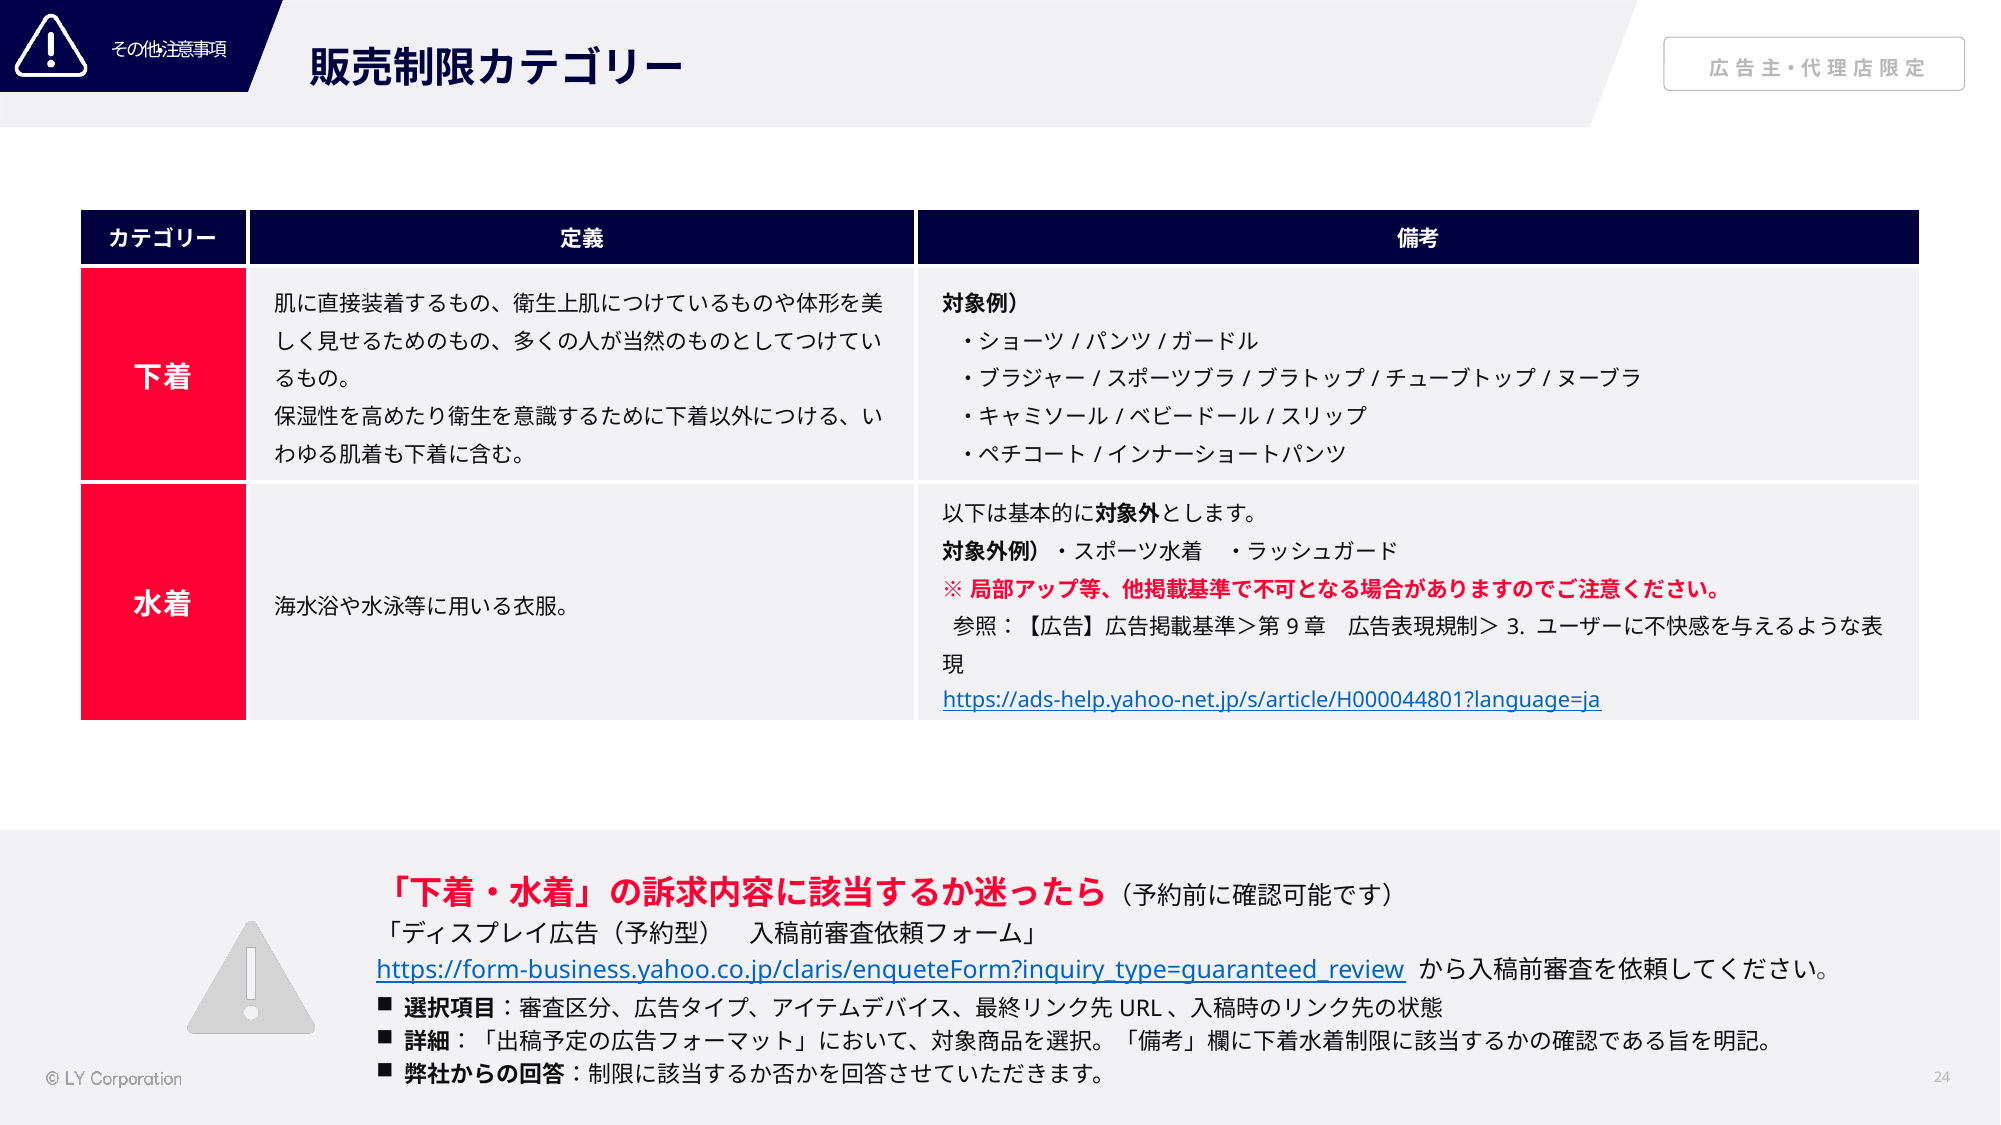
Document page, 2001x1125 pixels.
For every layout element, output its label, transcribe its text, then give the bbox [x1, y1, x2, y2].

table_cell 下着 [81, 268, 246, 480]
table_header カテゴリー [81, 210, 246, 264]
picture [180, 906, 322, 1048]
text_box 「下着・水着」の訴求内容に該当するか迷ったら（予約前に確認可能です） 「ディスプレイ広告（予約型） 入稿前審査依頼フォーム」 https://form-business.yahoo.co.jp/claris/enqueteForm?inquiry_type=guaranteed_review から入稿前審査を依頼してください。 選択項目：審査区分、広告タイプ、アイテムデバイス、最終リンク先URL、入稿時のリンク先の状態 詳細：「出稿予定の広告フォーマット」において、対象商品を選択。「備考」欄に下着水着制限に該当するかの確認である旨を明記。 弊社からの回答：制限に該当するか否かを回答させていただきます。 [376, 874, 1882, 1076]
table_cell 水着 [81, 484, 246, 720]
table_header 定義 [250, 210, 914, 264]
table_cell 以下は基本的に対象外とします。 対象外例）・スポーツ水着 ・ラッシュガード ※局部アップ等、他掲載基準で不可となる場合がありますのでご注意ください。 参照：【広告】広告掲載基準＞第9章 広告表現規制＞3. ユーザーに不快感を与えるような表現 https://ads-help.yahoo-net.jp/s/article/H000044801?language=ja [918, 484, 1919, 720]
table_cell 対象例） ・ショーツ/パンツ/ガードル ・ブラジャー/スポーツブラ/ブラトップ/チューブトップ/ヌーブラ ・キャミソール/ベビードール/スリップ ・ペチコート/インナーショートパンツ [918, 268, 1919, 480]
table_cell 海水浴や水泳等に用いる衣服。 [250, 484, 914, 720]
list その他・注意事項 [97, 13, 240, 81]
table_cell 肌に直接装着するもの、衛生上肌につけているものや体形を美しく見せるためのもの、多くの人が当然のものとしてつけているもの。 保湿性を高めたり衛生を意識するために下着以外につける、いわゆる肌着も下着に含む。 [250, 268, 914, 480]
table_header 備考 [918, 210, 1919, 264]
list 販売制限カテゴリー [309, 41, 1645, 97]
picture [9, 5, 92, 87]
picture [46, 1071, 181, 1088]
